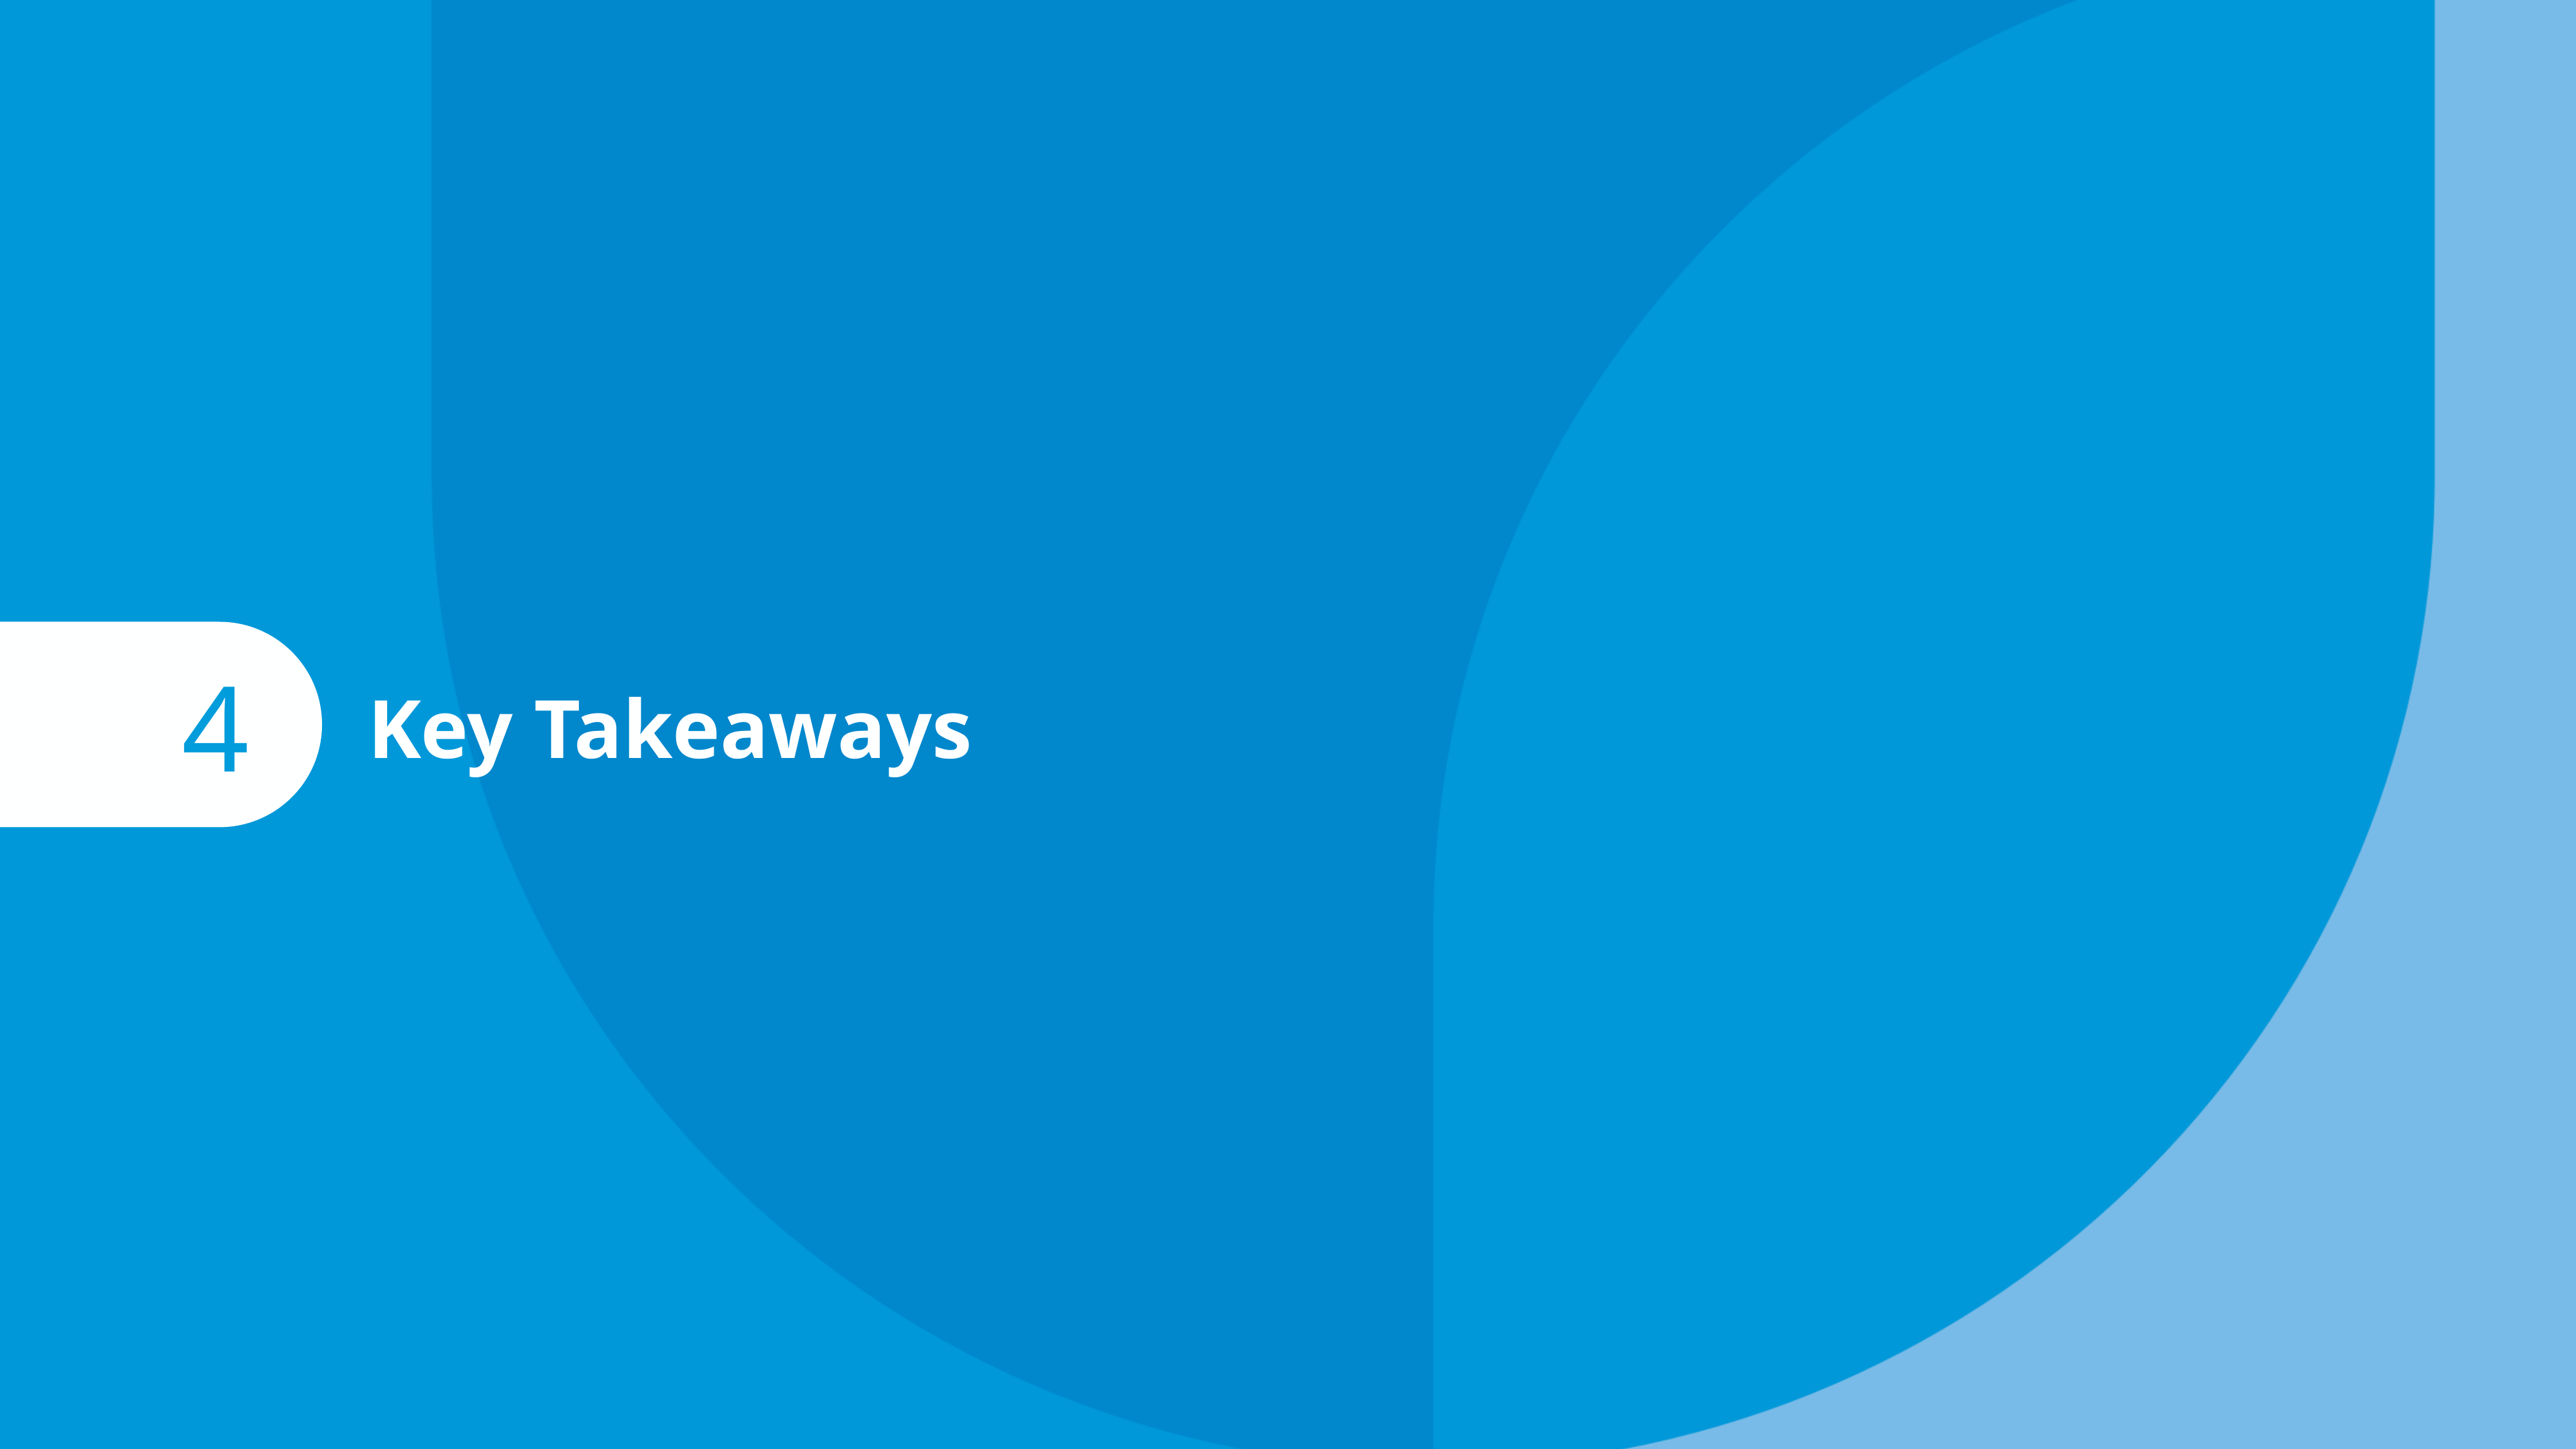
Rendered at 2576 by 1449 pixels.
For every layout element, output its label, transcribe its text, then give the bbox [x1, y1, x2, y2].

list Key Takeaways [368, 677, 1345, 775]
list 4 [3, 652, 250, 797]
